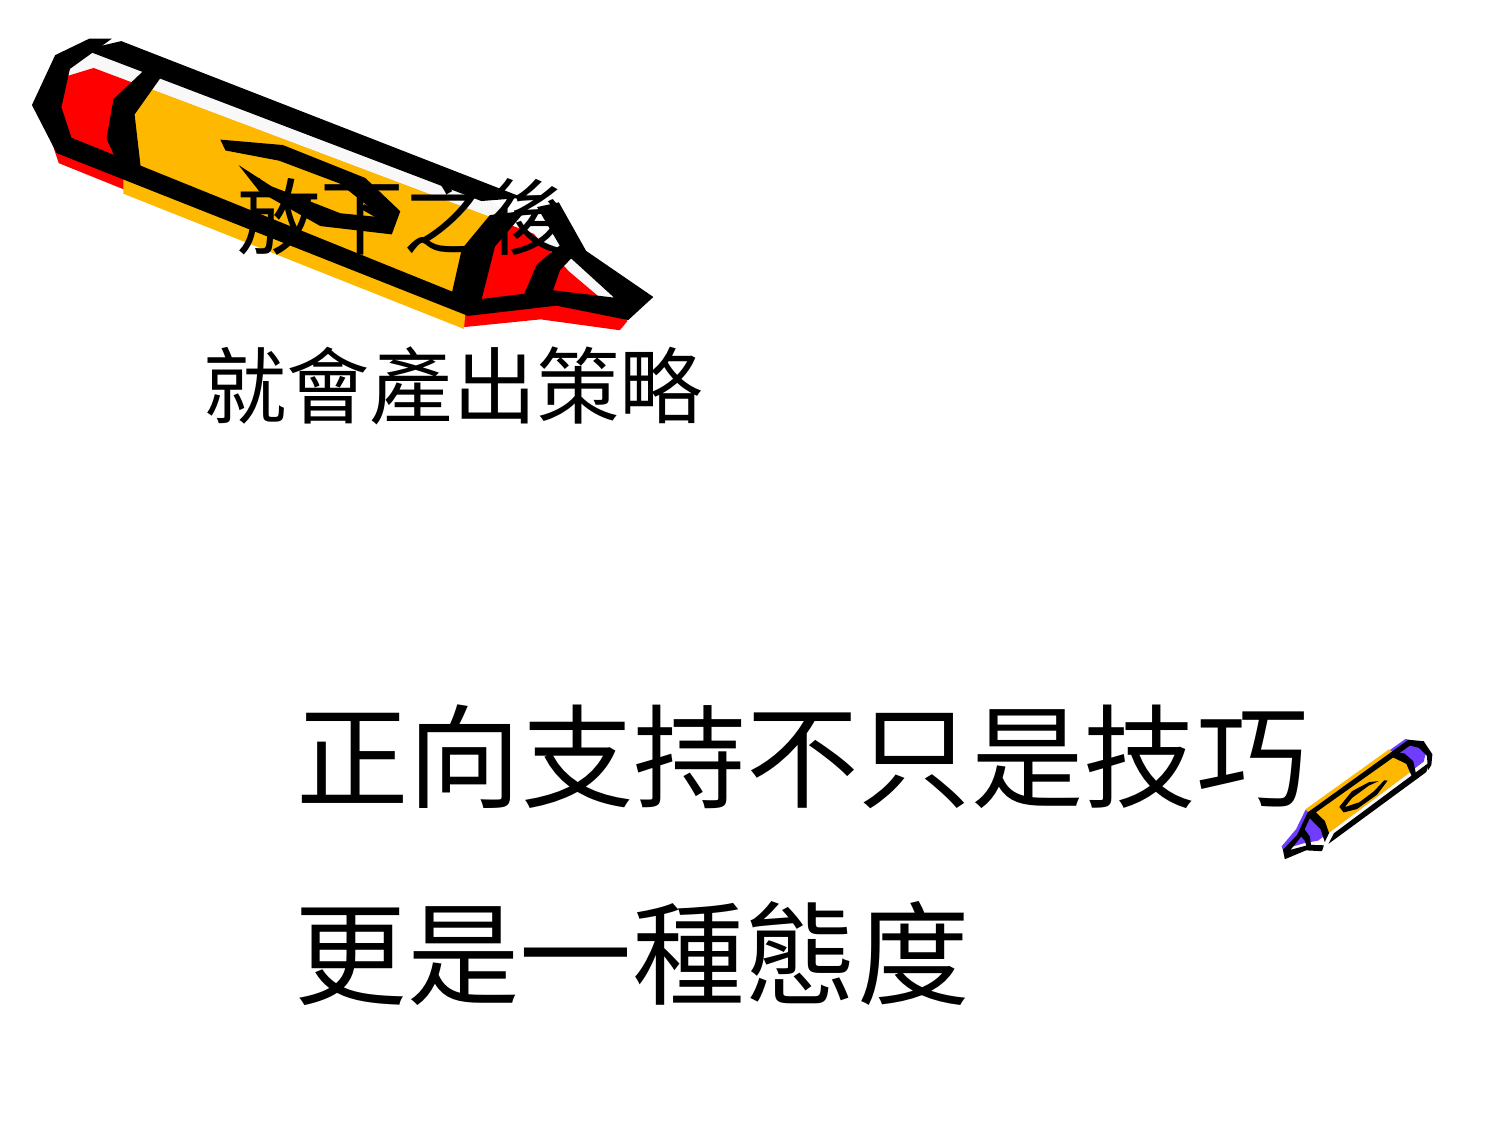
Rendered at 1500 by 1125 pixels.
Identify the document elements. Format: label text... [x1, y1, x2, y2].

text_box 正向支持不只是技巧 更是一種態度 [152, 679, 1407, 1027]
text_box 放下之後 就會產出策略 [93, 128, 1348, 442]
